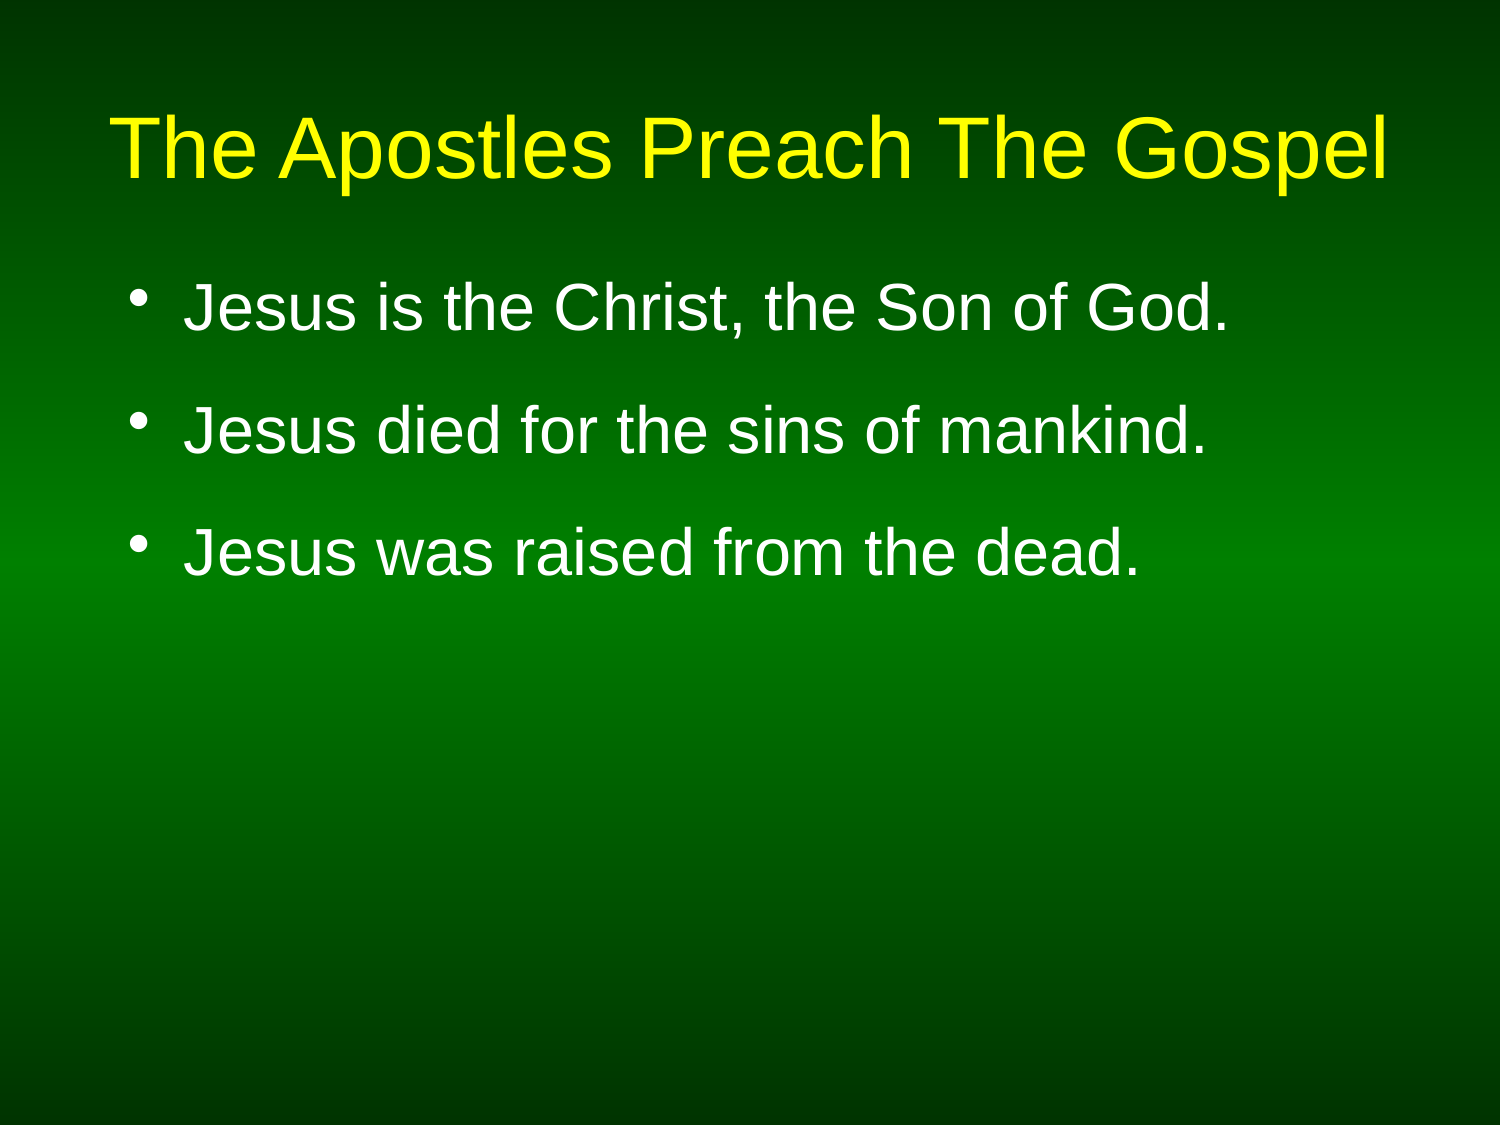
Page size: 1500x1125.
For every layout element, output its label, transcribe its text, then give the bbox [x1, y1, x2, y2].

title The Apostles Preach The Gospel [37, 50, 1463, 238]
list Jesus is the Christ, the Son of God. Jesus died for the sins of mankind. Jesus was raised from the dead. [112, 262, 1463, 1125]
